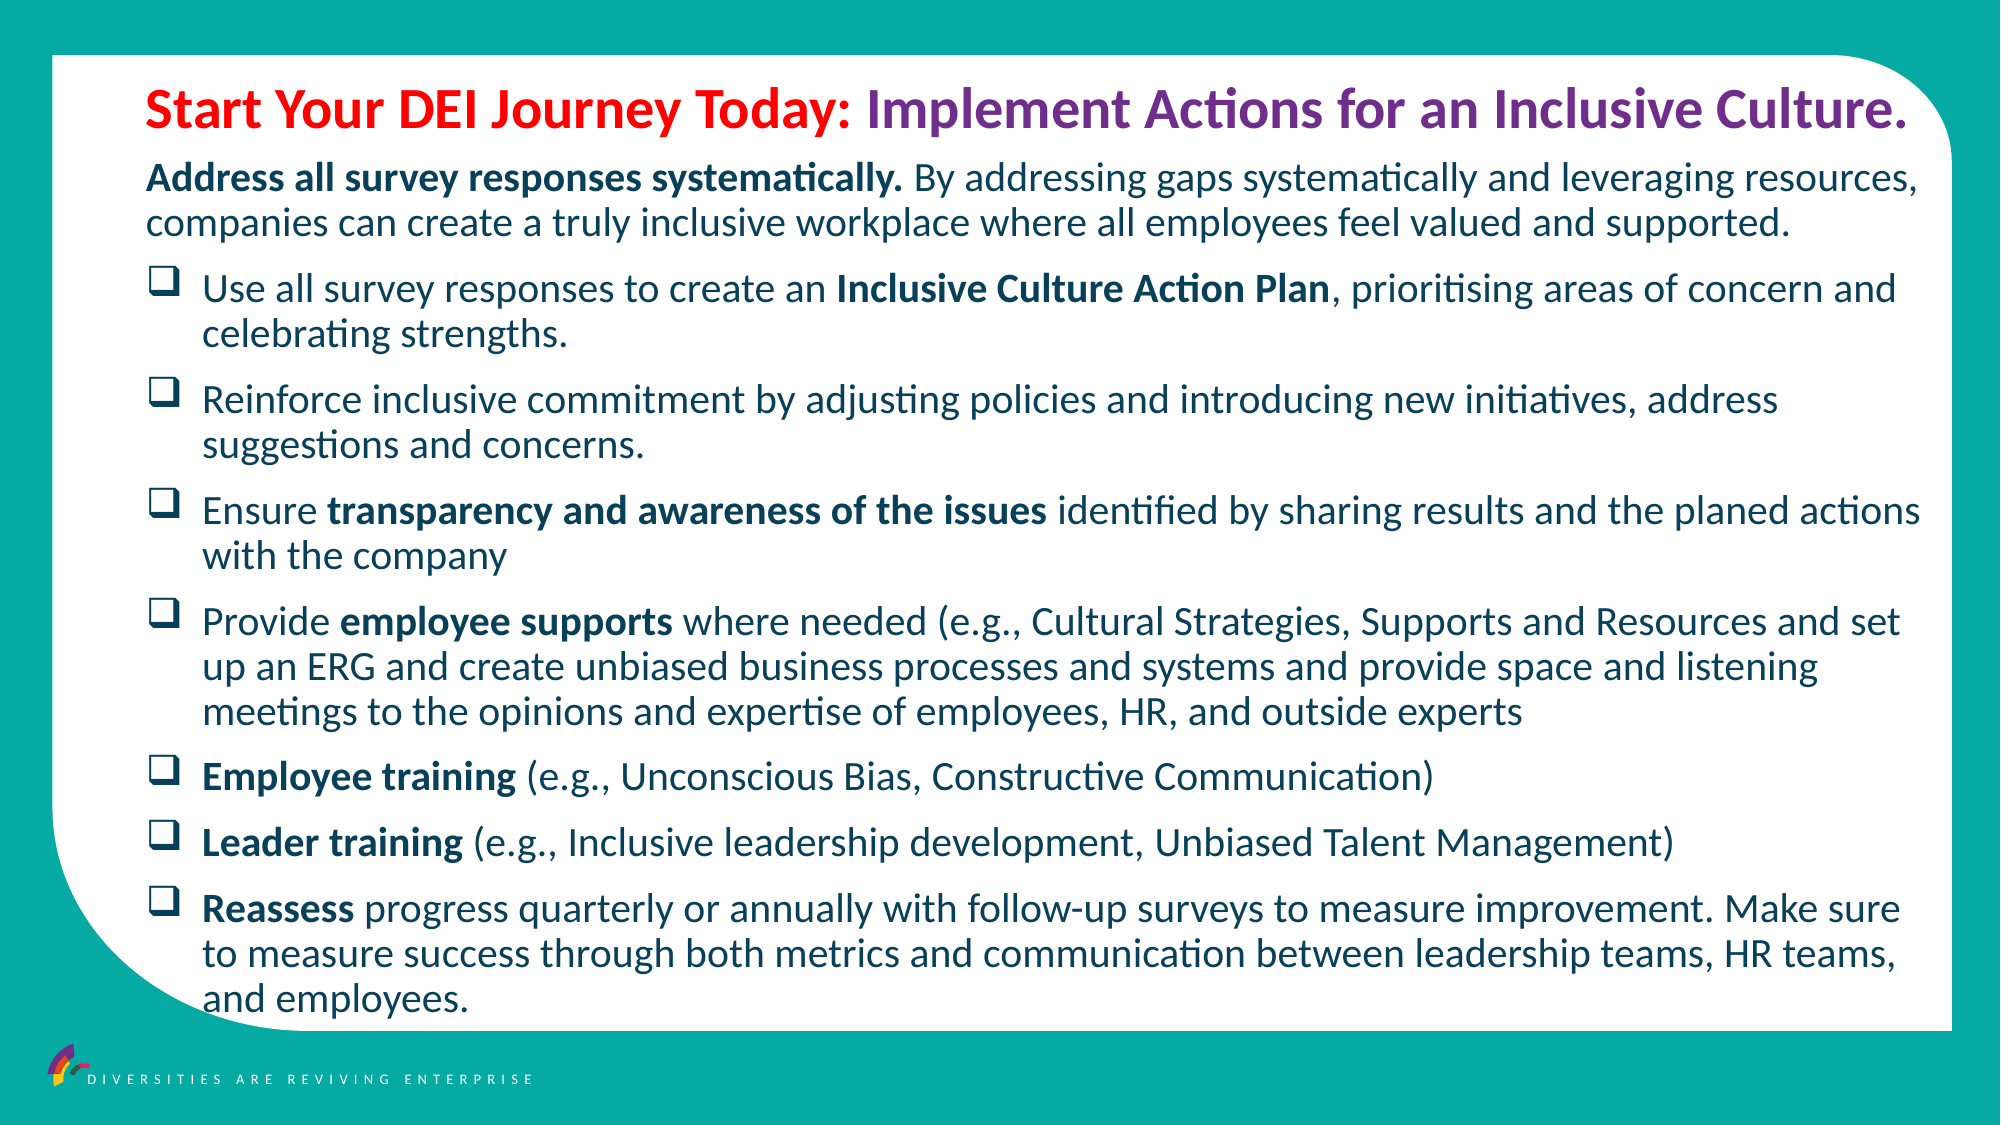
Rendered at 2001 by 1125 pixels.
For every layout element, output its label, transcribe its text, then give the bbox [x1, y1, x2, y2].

list Start Your DEI Journey Today: Implement Actions for an Inclusive Culture. [130, 70, 1947, 203]
list Address all survey responses systematically. By addressing gaps systematically and leveraging resources, companies can create a truly inclusive workplace where all employees feel valued and supported. Use all survey responses to create an Inclusive Culture Action Plan, prioritising areas of concern and celebrating strengths. Reinforce inclusive commitment by adjusting policies and introducing new initiatives, address suggestions and concerns. Ensure transparency and awareness of the issues identified by sharing results and the planed actions with the company Provide employee supports where needed (e.g., Cultural Strategies, Supports and Resources and set up an ERG and create unbiased business processes and systems and provide space and listening meetings to the opinions and expertise of employees, HR, and outside experts Employee training (e.g., Unconscious Bias, Constructive Communication) Leader training (e.g., Inclusive leadership development, Unbiased Talent Management) Reassess progress quarterly or annually with follow-up surveys to measure improvement. Make sure to measure success through both metrics and communication between leadership teams, HR teams, and employees. [130, 203, 1947, 780]
